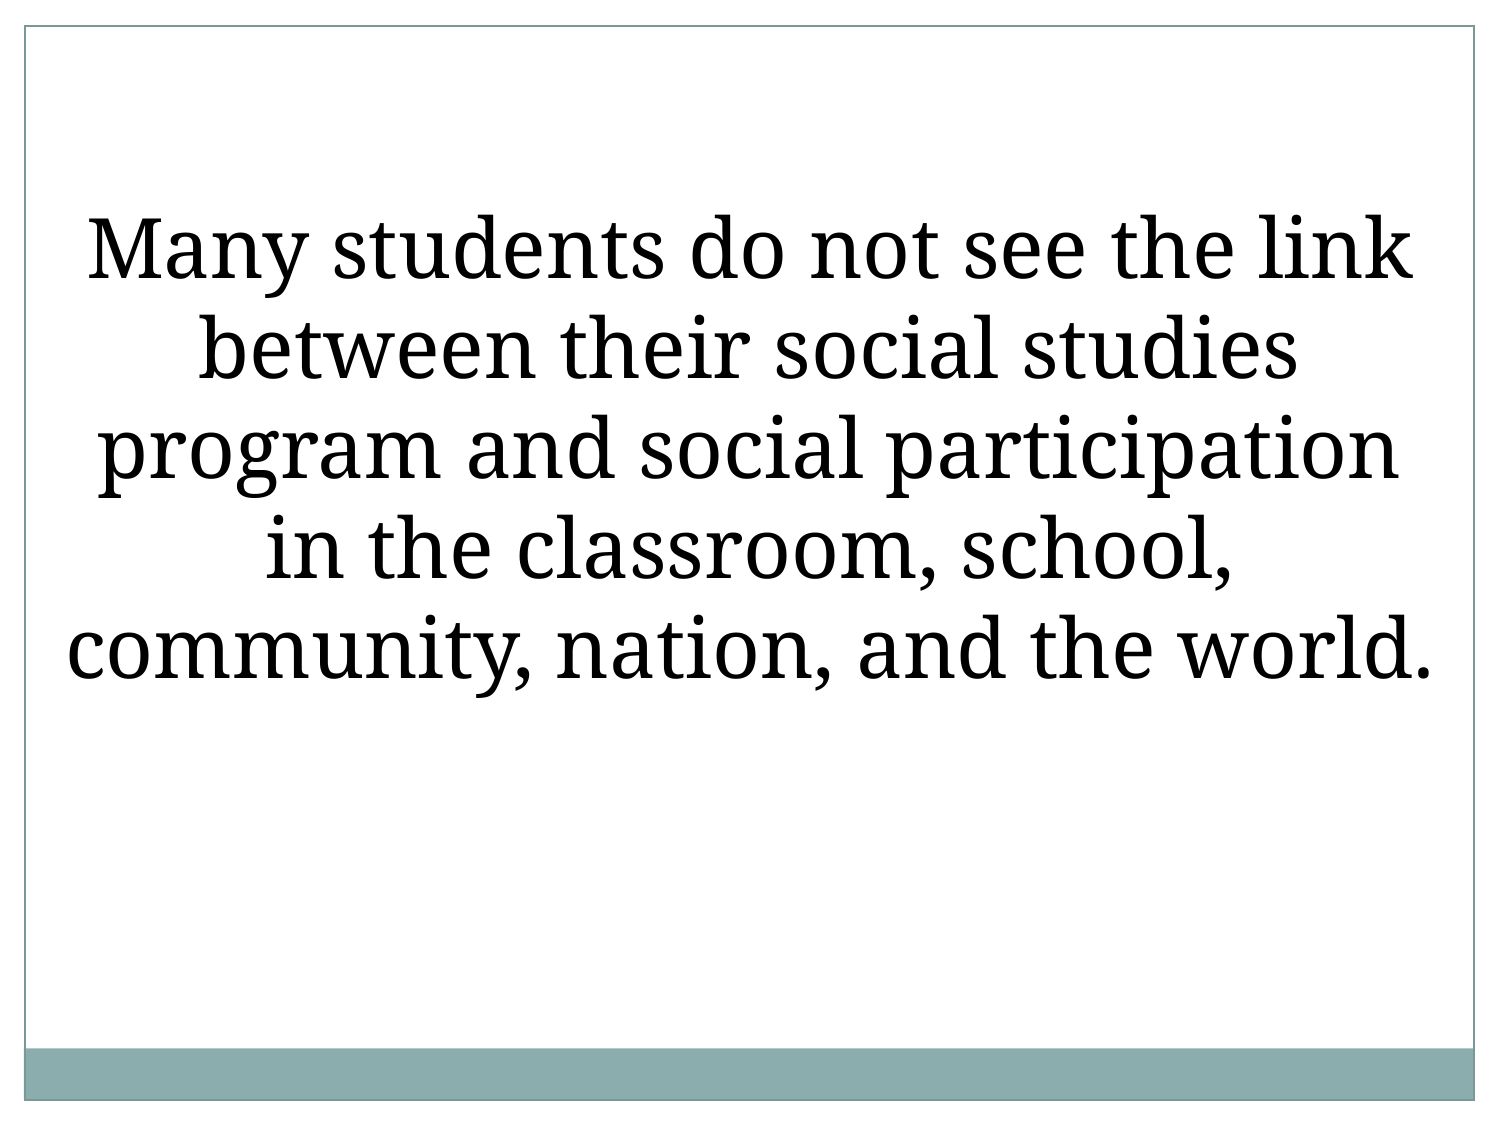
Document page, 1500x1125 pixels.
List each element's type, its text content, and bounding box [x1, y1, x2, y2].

text_box Many students do not see the link between their social studies program and social participation in the classroom, school, community, nation, and the world. [37, 187, 1463, 703]
